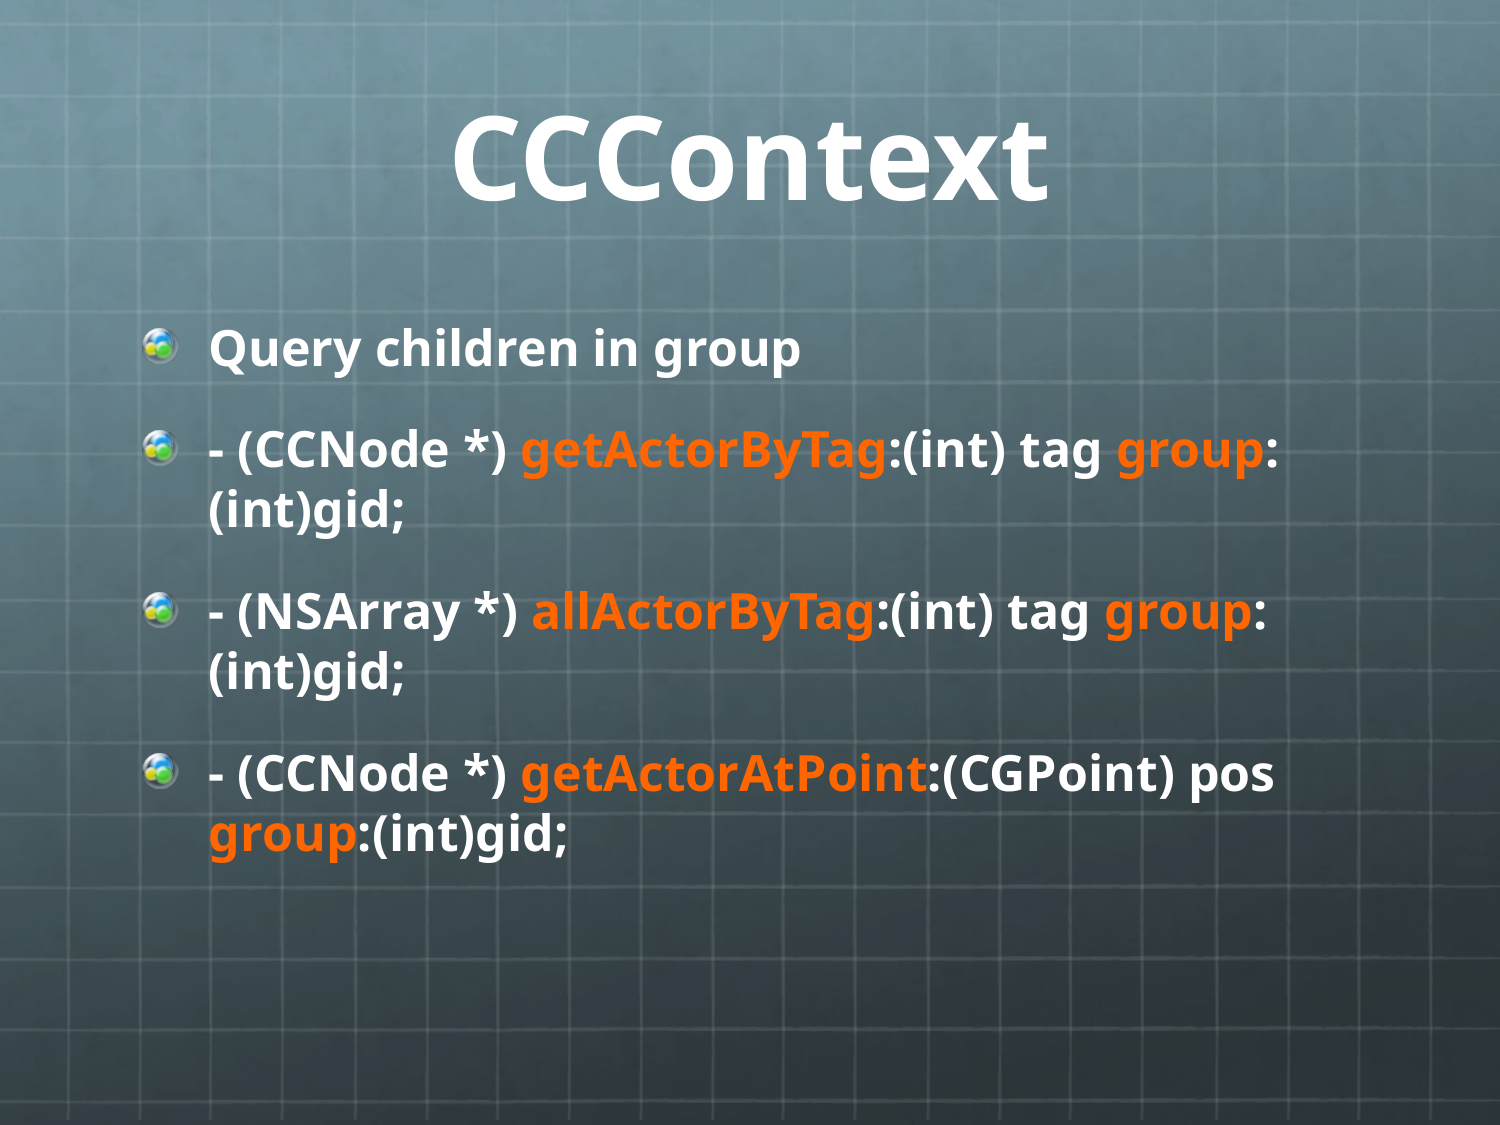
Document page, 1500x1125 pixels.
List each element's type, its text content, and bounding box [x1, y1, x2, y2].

title CCContext [127, 17, 1372, 289]
list Query children in group - (CCNode *) getActorByTag:(int) tag group:(int)gid; - (NSArray *) allActorByTag:(int) tag group:(int)gid; - (CCNode *) getActorAtPoint:(CGPoint) pos group:(int)gid; [127, 308, 1372, 958]
picture [0, 0, 1500, 1125]
